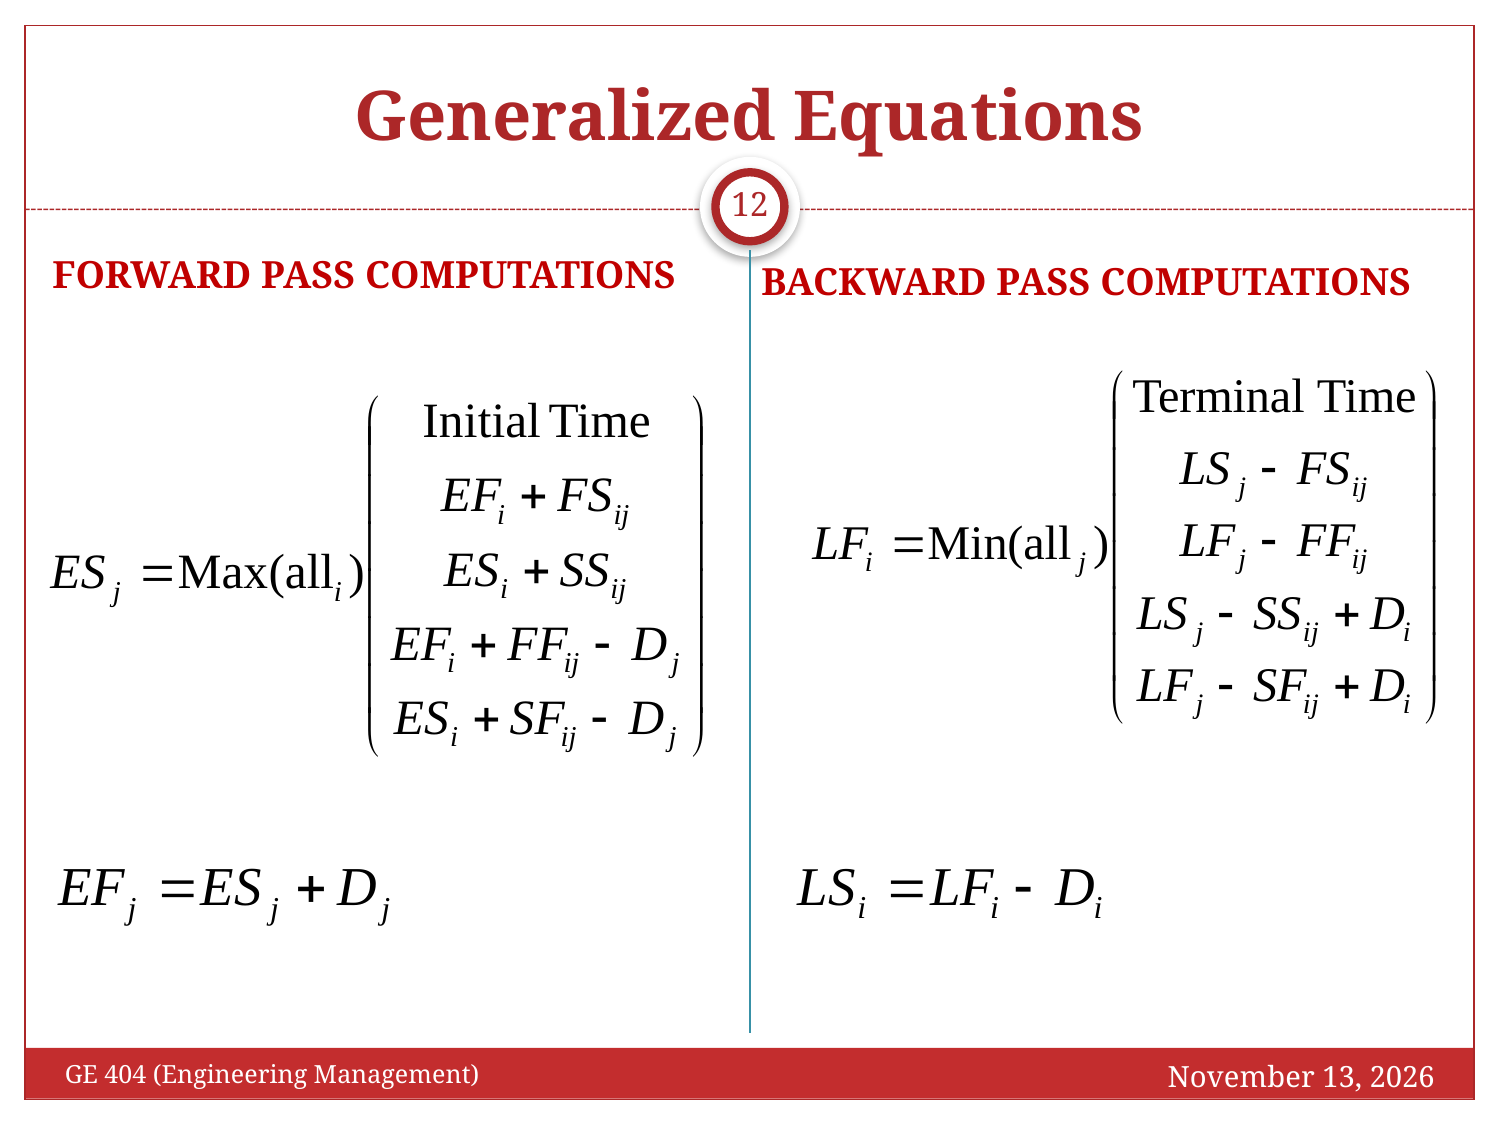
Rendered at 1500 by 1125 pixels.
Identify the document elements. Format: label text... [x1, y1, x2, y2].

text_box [803, 362, 1451, 733]
text_box FORWARD PASS COMPUTATIONS [37, 244, 788, 304]
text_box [787, 850, 1113, 933]
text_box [47, 850, 401, 938]
text_box BACKWARD PASS COMPUTATIONS [751, 250, 1497, 311]
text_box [41, 386, 718, 767]
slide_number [950, 1050, 1450, 1111]
slide_number 12 [712, 169, 788, 243]
footer GE 404 (Engineering Management) [50, 1051, 638, 1112]
title Generalized Equations [49, 37, 1450, 162]
